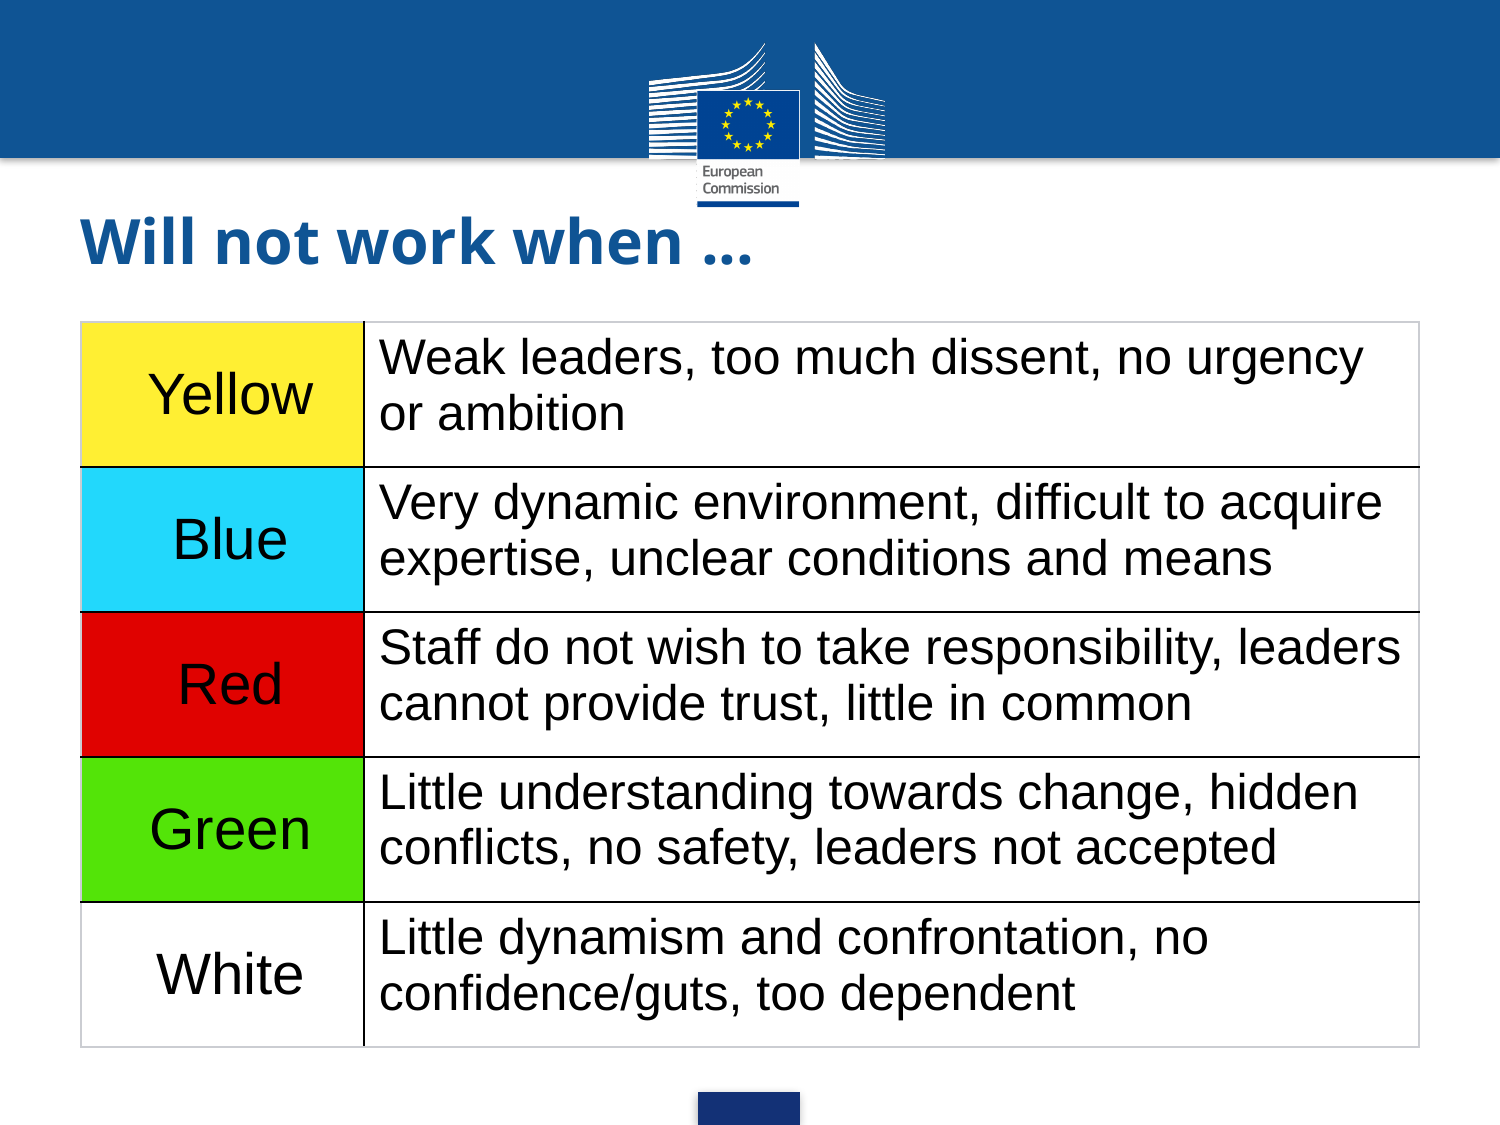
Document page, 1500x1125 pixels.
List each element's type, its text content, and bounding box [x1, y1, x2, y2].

table_cell Little understanding towards change, hidden conflicts, no safety, leaders not accepted [365, 758, 1418, 901]
title Will not work when ... [64, 164, 1340, 315]
table_cell Staff do not wish to take responsibility, leaders cannot provide trust, little in common [365, 613, 1418, 756]
table_header Yellow [82, 323, 363, 466]
table_header Weak leaders, too much dissent, no urgency or ambition [365, 323, 1418, 466]
table_cell Very dynamic environment, difficult to acquire expertise, unclear conditions and means [365, 468, 1418, 611]
table_cell Little dynamism and confrontation, no confidence/guts, too dependent [365, 903, 1418, 1046]
picture [649, 42, 885, 164]
table_cell White [82, 903, 363, 1046]
table_cell Blue [82, 468, 363, 611]
table_cell Red [82, 613, 363, 756]
table_cell Green [82, 758, 363, 901]
